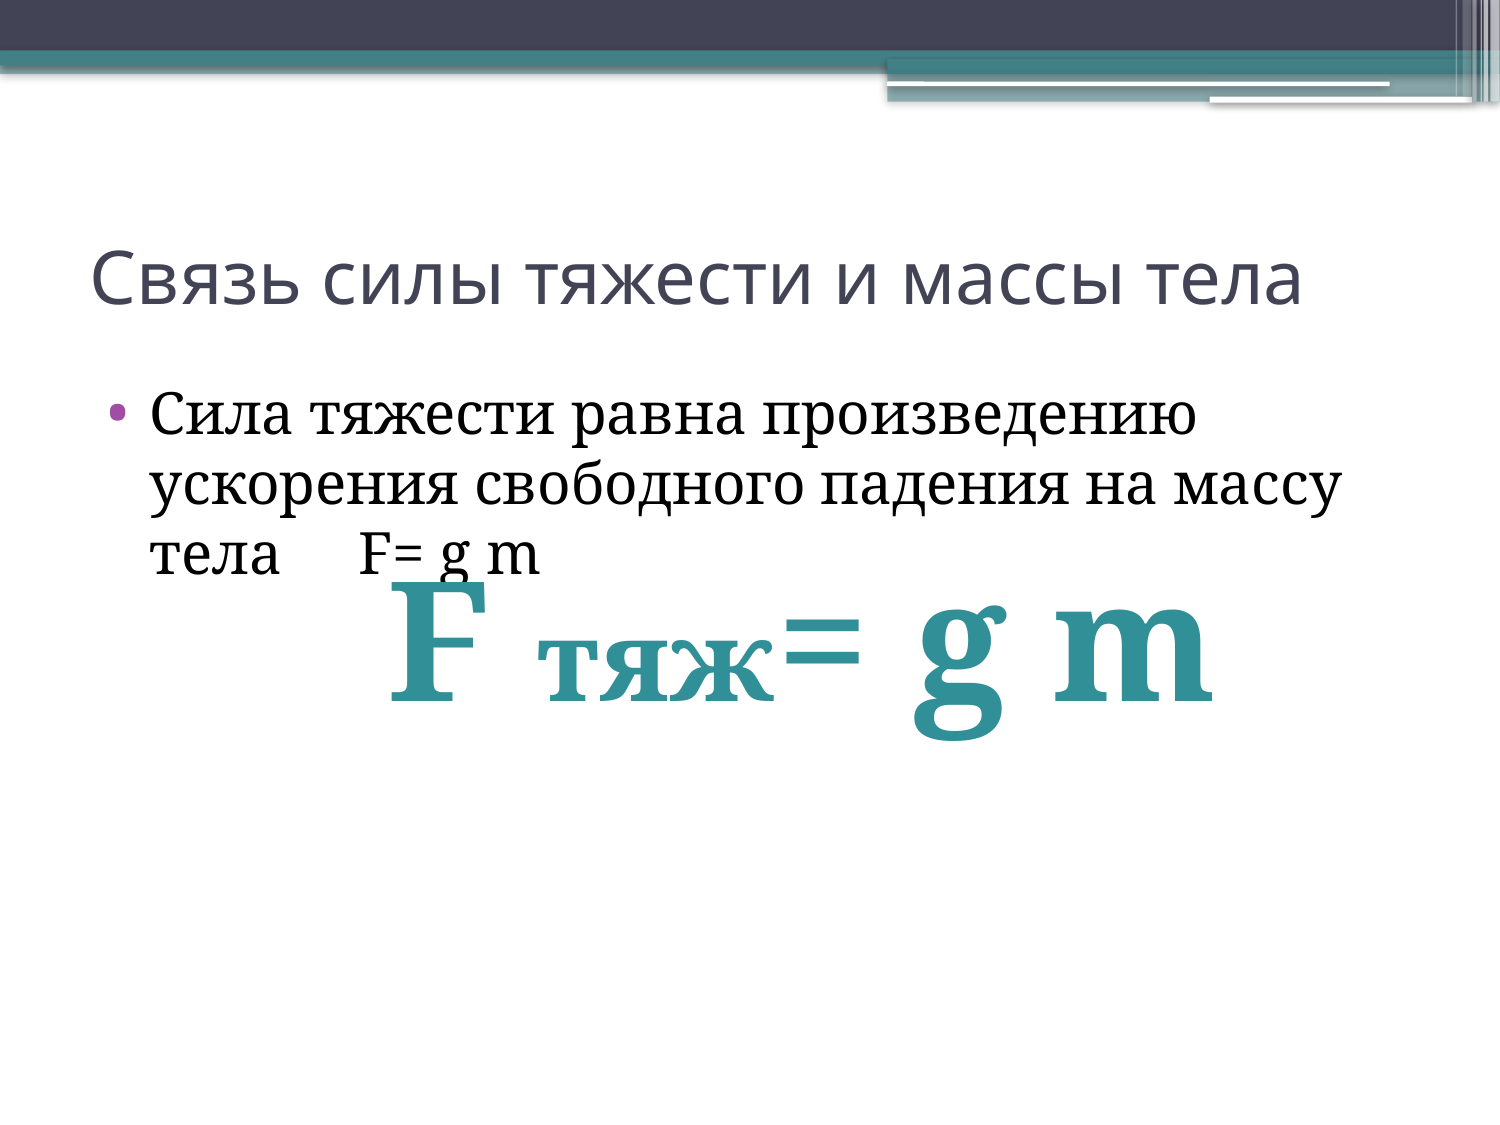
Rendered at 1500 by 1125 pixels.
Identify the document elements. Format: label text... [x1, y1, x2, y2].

text_box F тяж= g m [328, 527, 1278, 743]
title Связь силы тяжести и массы тела [75, 187, 1425, 363]
list Сила тяжести равна произведению ускорения свободного падения на массу тела F= g m [75, 368, 1425, 1079]
